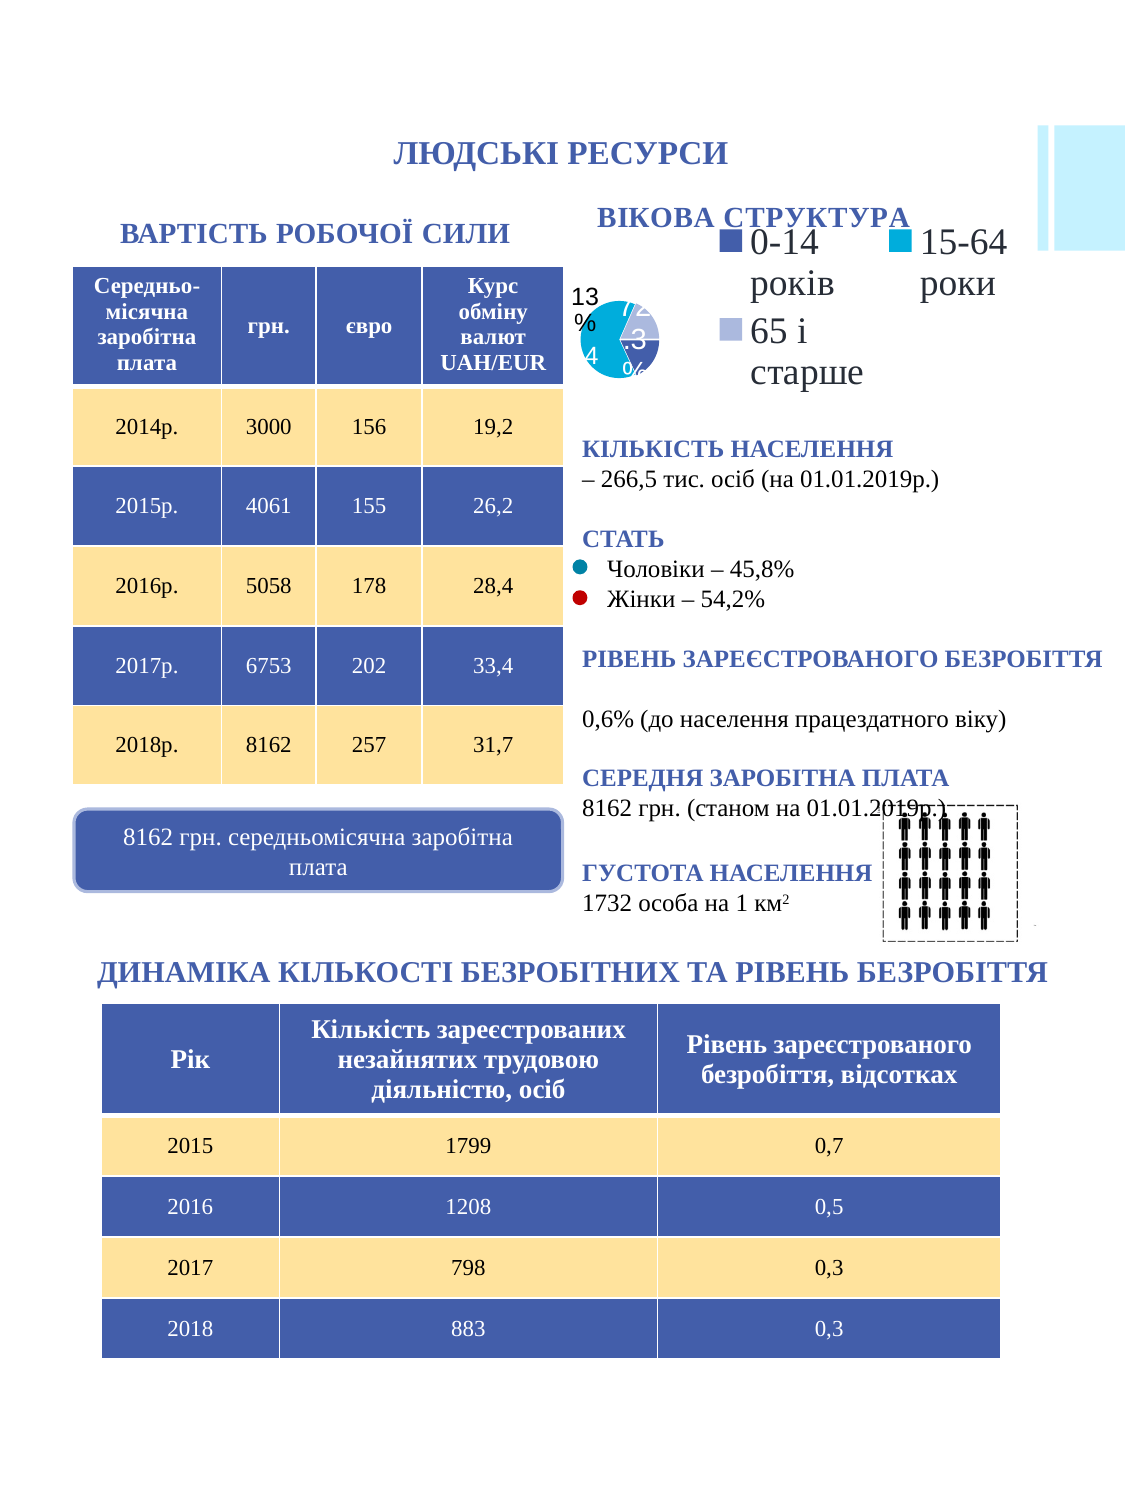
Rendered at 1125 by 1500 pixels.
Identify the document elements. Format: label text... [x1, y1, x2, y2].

text_box 8162 грн. середньомісячна заробітна плата [72, 807, 565, 894]
table_cell 2016р. [73, 547, 221, 625]
table_cell 3000 [222, 389, 315, 465]
table_header грн. [222, 267, 315, 384]
table_cell 0,5 [658, 1177, 1000, 1236]
table_cell 883 [280, 1299, 657, 1358]
table_cell 0,3 [658, 1299, 1000, 1358]
table_cell 156 [317, 389, 421, 465]
table_cell 28,4 [423, 547, 563, 625]
table_cell 1208 [280, 1177, 657, 1236]
table_header Рівень зареєстрованого безробіття, відсотках [658, 1004, 1000, 1113]
text_box ДИНАМІКА КІЛЬКОСТІ БЕЗРОБІТНИХ ТА РІВЕНЬ БЕЗРОБІТТЯ [82, 915, 1067, 998]
table_cell 202 [317, 627, 421, 705]
table_cell 257 [317, 706, 421, 784]
text_box ЛЮДСЬКІ РЕСУРСИ [311, 123, 811, 207]
text_box ВАРТІСТЬ РОБОЧОЇ СИЛИ [78, 206, 521, 265]
table_cell 2017р. [73, 627, 221, 705]
table_cell 4061 [222, 467, 315, 545]
table_cell 2015р. [73, 467, 221, 545]
table_cell 26,2 [423, 467, 563, 545]
table_header Кількість зареєстрованих незайнятих трудовою діяльністю, осіб [280, 1004, 657, 1113]
table_cell 33,4 [423, 627, 563, 705]
table_cell 798 [280, 1238, 657, 1297]
table_cell 2016 [102, 1177, 279, 1236]
table_cell 2018р. [73, 706, 221, 784]
table_header Рік [102, 1004, 279, 1113]
table_cell 0,7 [658, 1118, 1000, 1175]
table_header Середньо-місячна заробітна плата [73, 267, 221, 384]
table_cell 1799 [280, 1118, 657, 1175]
table_cell 31,7 [423, 706, 563, 784]
table_cell 2018 [102, 1299, 279, 1358]
table_cell 2015 [102, 1118, 279, 1175]
table_cell 178 [317, 547, 421, 625]
table_cell 19,2 [423, 389, 521, 465]
chart [526, 147, 1033, 468]
text_box [572, 590, 588, 606]
table_cell 2014р. [73, 389, 221, 465]
table_cell 0,3 [658, 1238, 1000, 1297]
table_cell 5058 [222, 547, 315, 625]
table_cell 6753 [222, 627, 315, 705]
picture [857, 790, 1048, 958]
table_cell 155 [317, 467, 421, 545]
table_header євро [317, 267, 421, 384]
table_cell 8162 [222, 706, 315, 784]
table_header Курс обміну валют UAH/EUR [423, 267, 521, 384]
text_box [572, 559, 588, 575]
title КІЛЬКІСТЬ НАСЕЛЕННЯ – 266,5 тис. осіб (на 01.01.2019р.) СТАТЬ Чоловіки – 45,8% Жінки – 54,2% РІВЕНЬ ЗАРЕЄСТРОВАНОГО БЕЗРОБІТТЯ 0,6% (до населення працездатного віку) СЕРЕДНЯ ЗАРОБІТНА ПЛАТА 8162 грн. (станом на 01.01.2019р.) ГУСТОТА НАСЕЛЕННЯ 1732 особа на 1 км2 [567, 425, 1123, 1276]
table_cell 2017 [102, 1238, 279, 1297]
